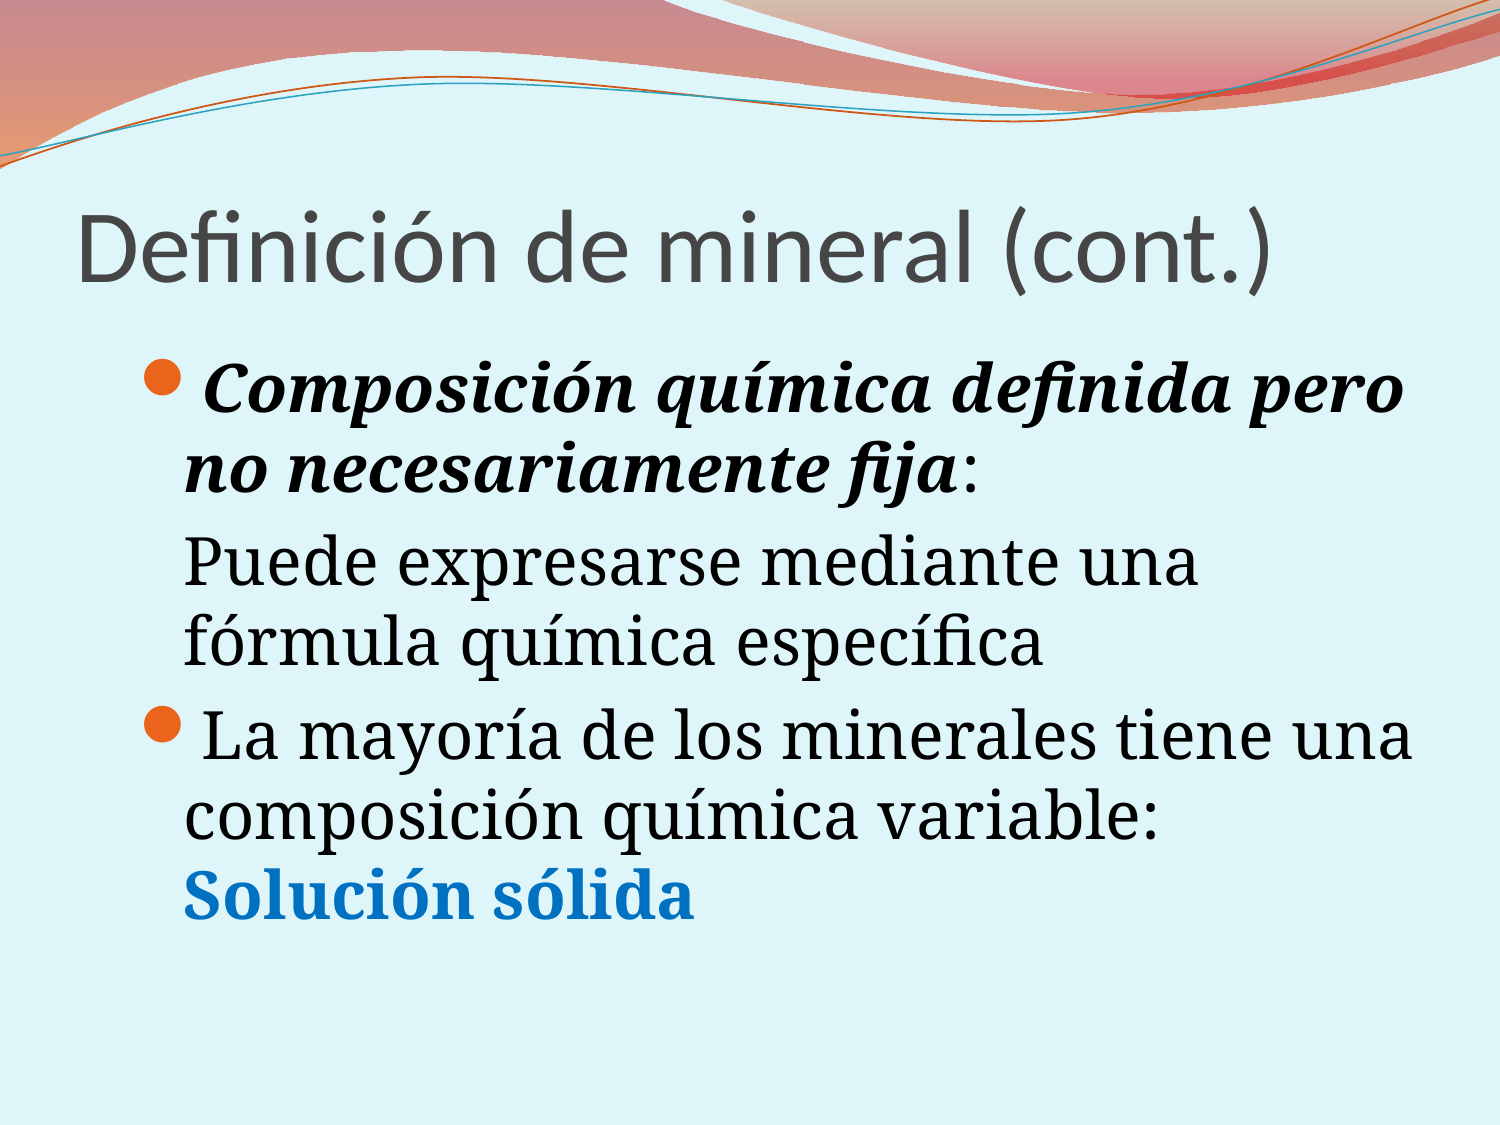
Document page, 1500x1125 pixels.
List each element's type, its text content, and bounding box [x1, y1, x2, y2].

title Definición de mineral (cont.) [75, 115, 1425, 303]
list Composición química definida pero no necesariamente fija: Puede expresarse mediante una fórmula química específica La mayoría de los minerales tiene una composición química variable: Solución sólida [123, 338, 1449, 1013]
